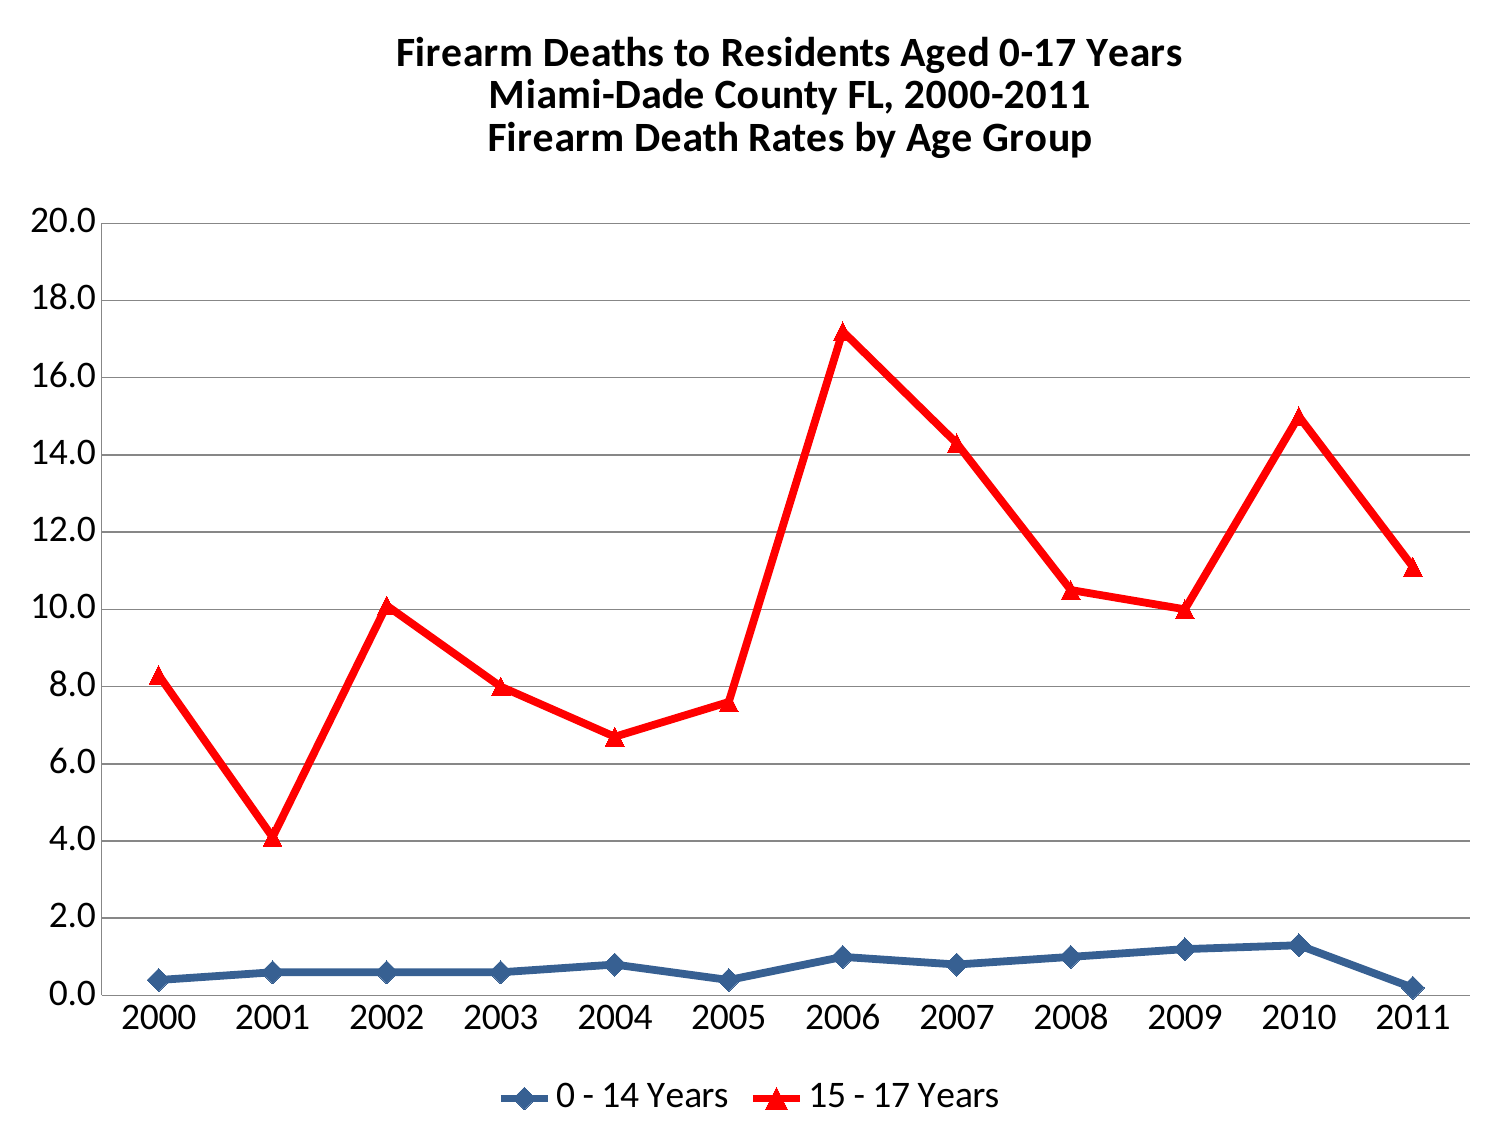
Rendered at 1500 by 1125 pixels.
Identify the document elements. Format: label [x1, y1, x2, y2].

chart [0, 0, 1500, 1125]
